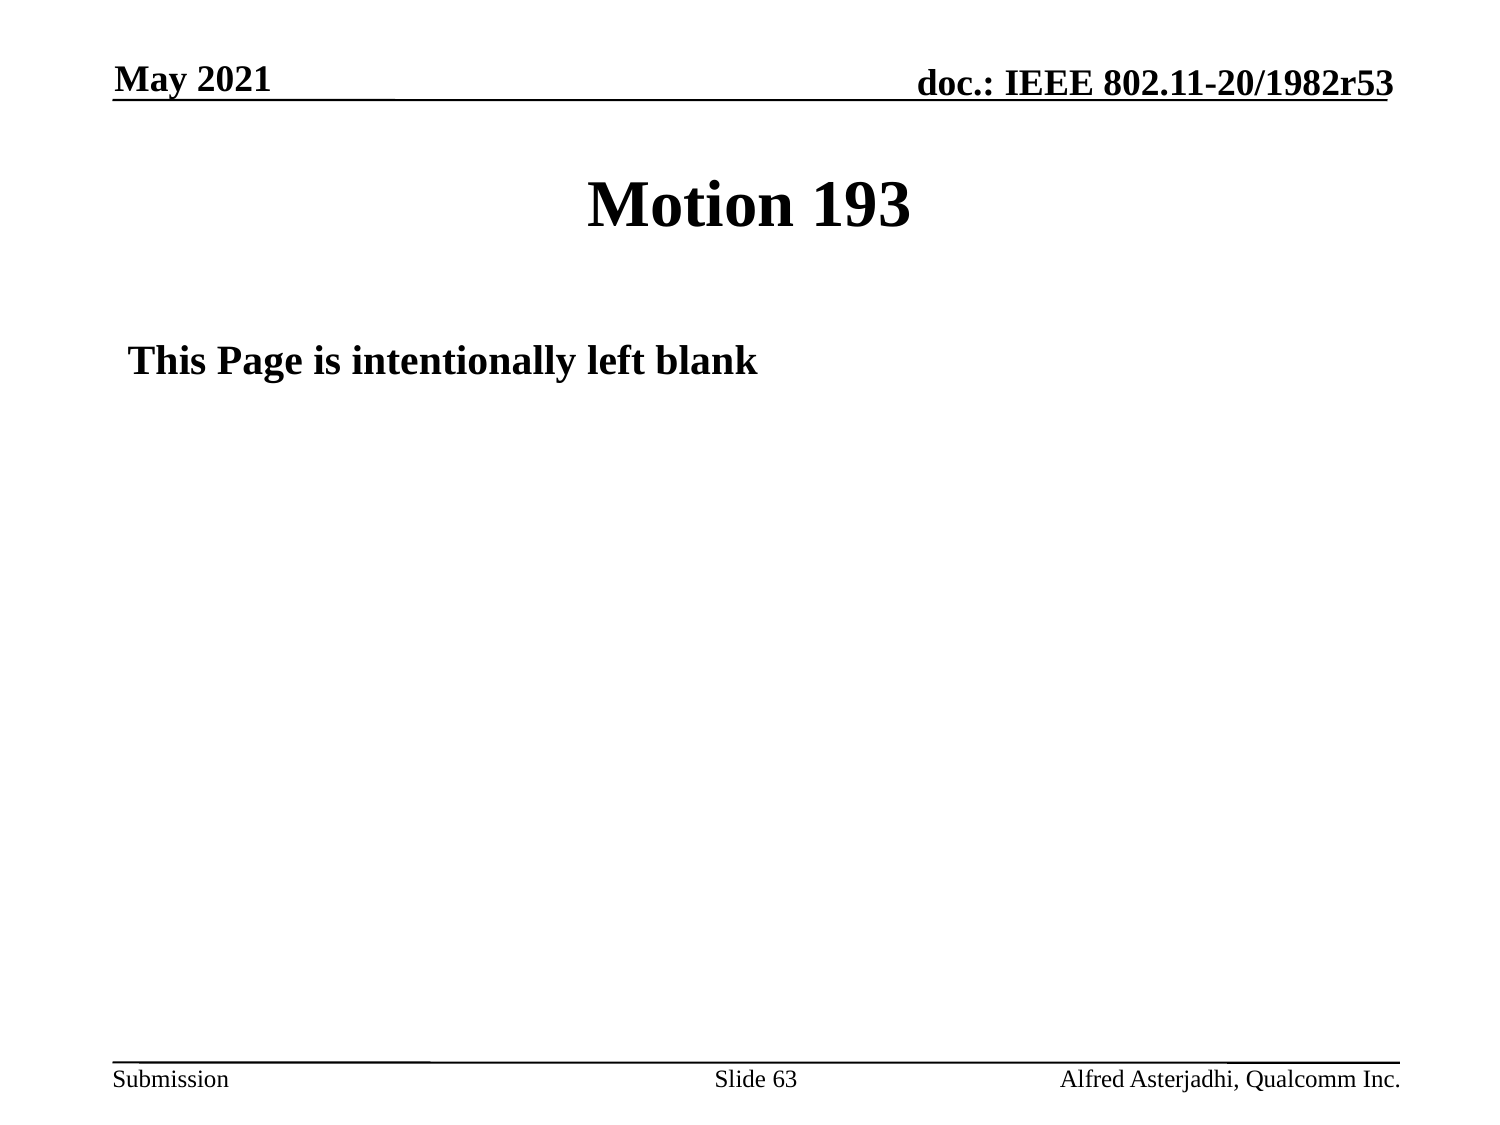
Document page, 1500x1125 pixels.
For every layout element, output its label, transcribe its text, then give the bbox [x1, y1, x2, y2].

list This Page is intentionally left blank [112, 324, 1388, 1000]
slide_number Slide 63 [712, 1061, 800, 1123]
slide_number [114, 54, 423, 100]
footer Alfred Asterjadhi, Qualcomm Inc. [878, 1061, 1402, 1093]
title Motion 193 [112, 112, 1388, 288]
